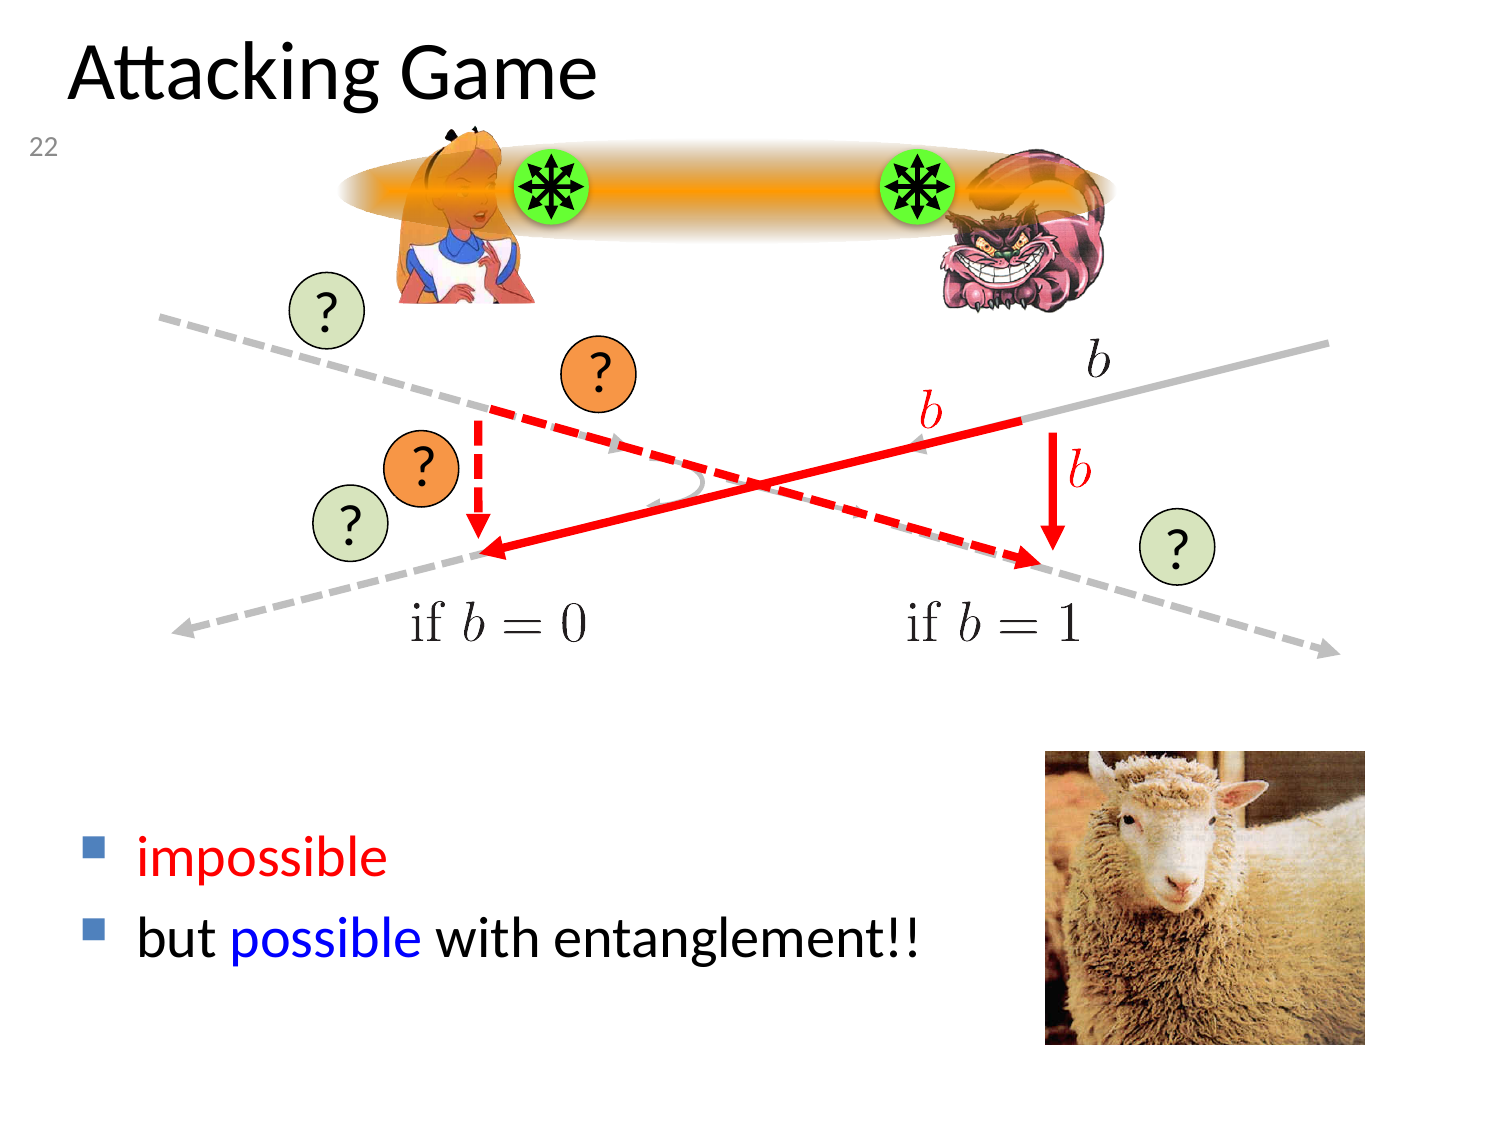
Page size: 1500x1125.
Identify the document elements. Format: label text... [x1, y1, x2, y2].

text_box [159, 266, 633, 450]
text_box impossible but possible with entanglement!! [64, 810, 1459, 1094]
picture [1045, 751, 1365, 1046]
picture [407, 597, 587, 643]
text_box [171, 624, 188, 637]
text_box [1052, 432, 1093, 551]
title Attacking Game [53, 8, 1495, 149]
picture [395, 244, 535, 304]
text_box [336, 136, 1117, 244]
picture [1082, 333, 1112, 380]
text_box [383, 420, 473, 540]
picture [395, 125, 535, 136]
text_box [489, 325, 1042, 565]
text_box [312, 479, 389, 573]
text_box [478, 385, 1022, 554]
text_box [1301, 643, 1341, 657]
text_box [1139, 503, 1215, 597]
picture [903, 597, 1083, 643]
picture [938, 244, 1105, 314]
